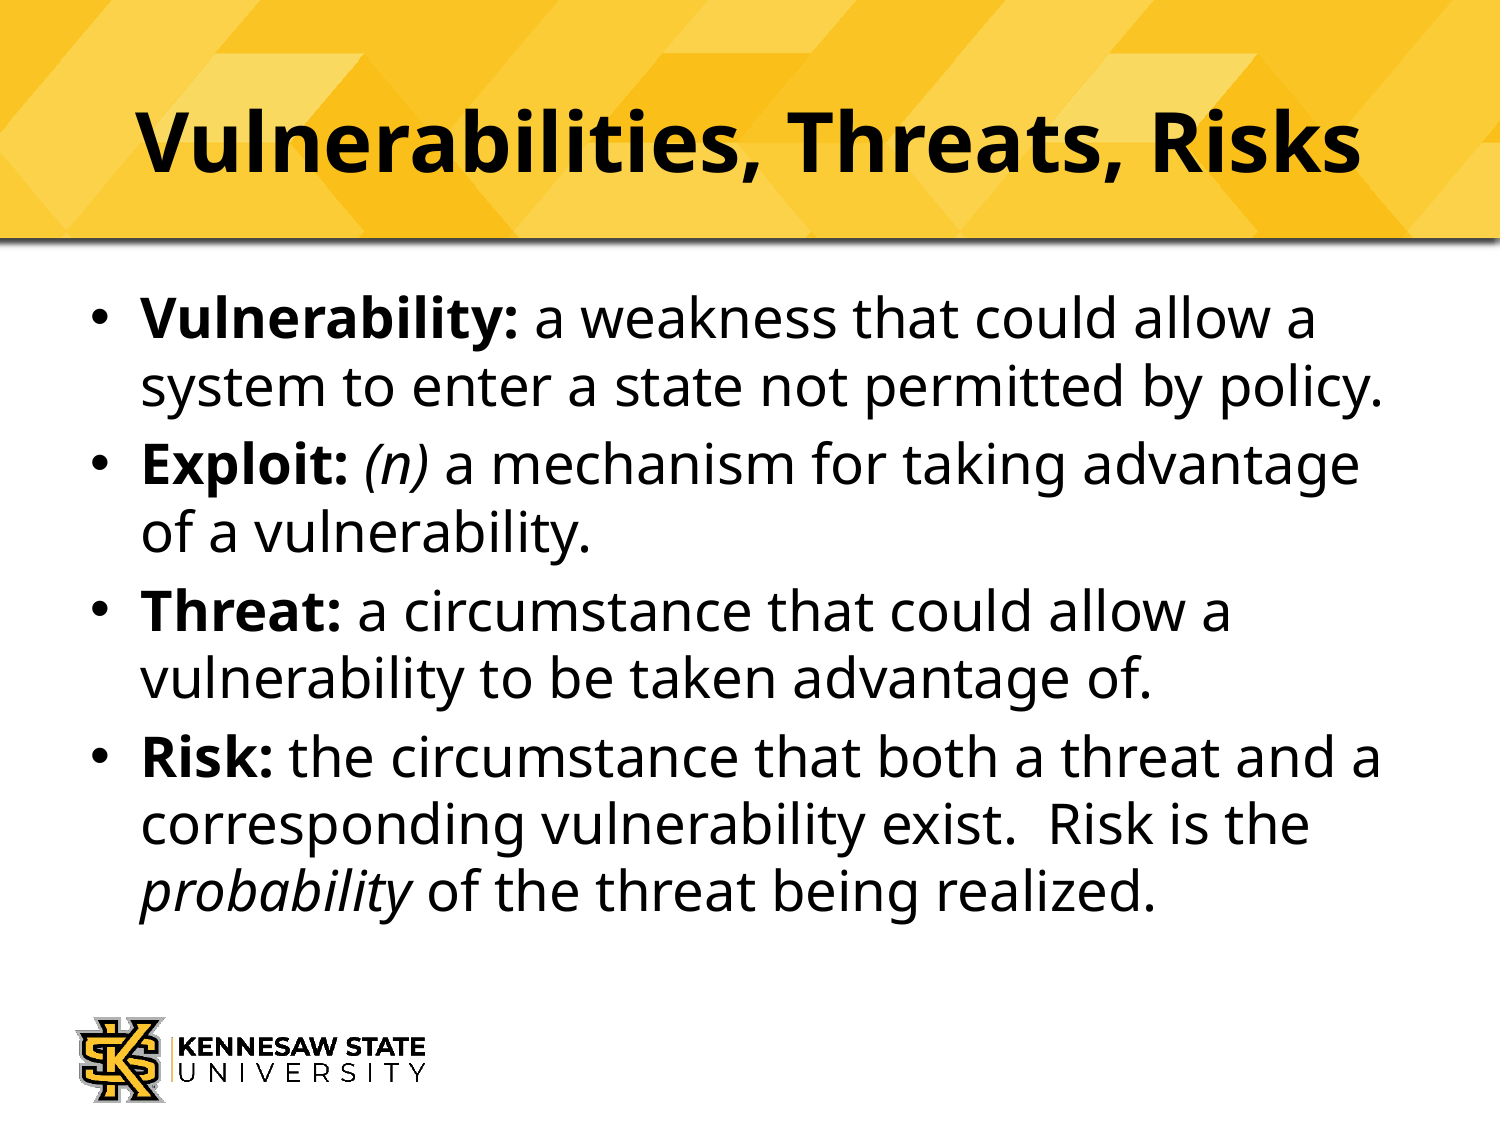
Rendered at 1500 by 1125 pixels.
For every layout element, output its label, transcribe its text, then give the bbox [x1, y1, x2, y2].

title Vulnerabilities, Threats, Risks [75, 45, 1425, 233]
picture [75, 1017, 425, 1103]
picture [0, 0, 1500, 251]
list Vulnerability: a weakness that could allow a system to enter a state not permitted by policy. Exploit: (n) a mechanism for taking advantage of a vulnerability. Threat: a circumstance that could allow a vulnerability to be taken advantage of. Risk: the circumstance that both a threat and a corresponding vulnerability exist. Risk is the probability of the threat being realized. [75, 275, 1425, 988]
